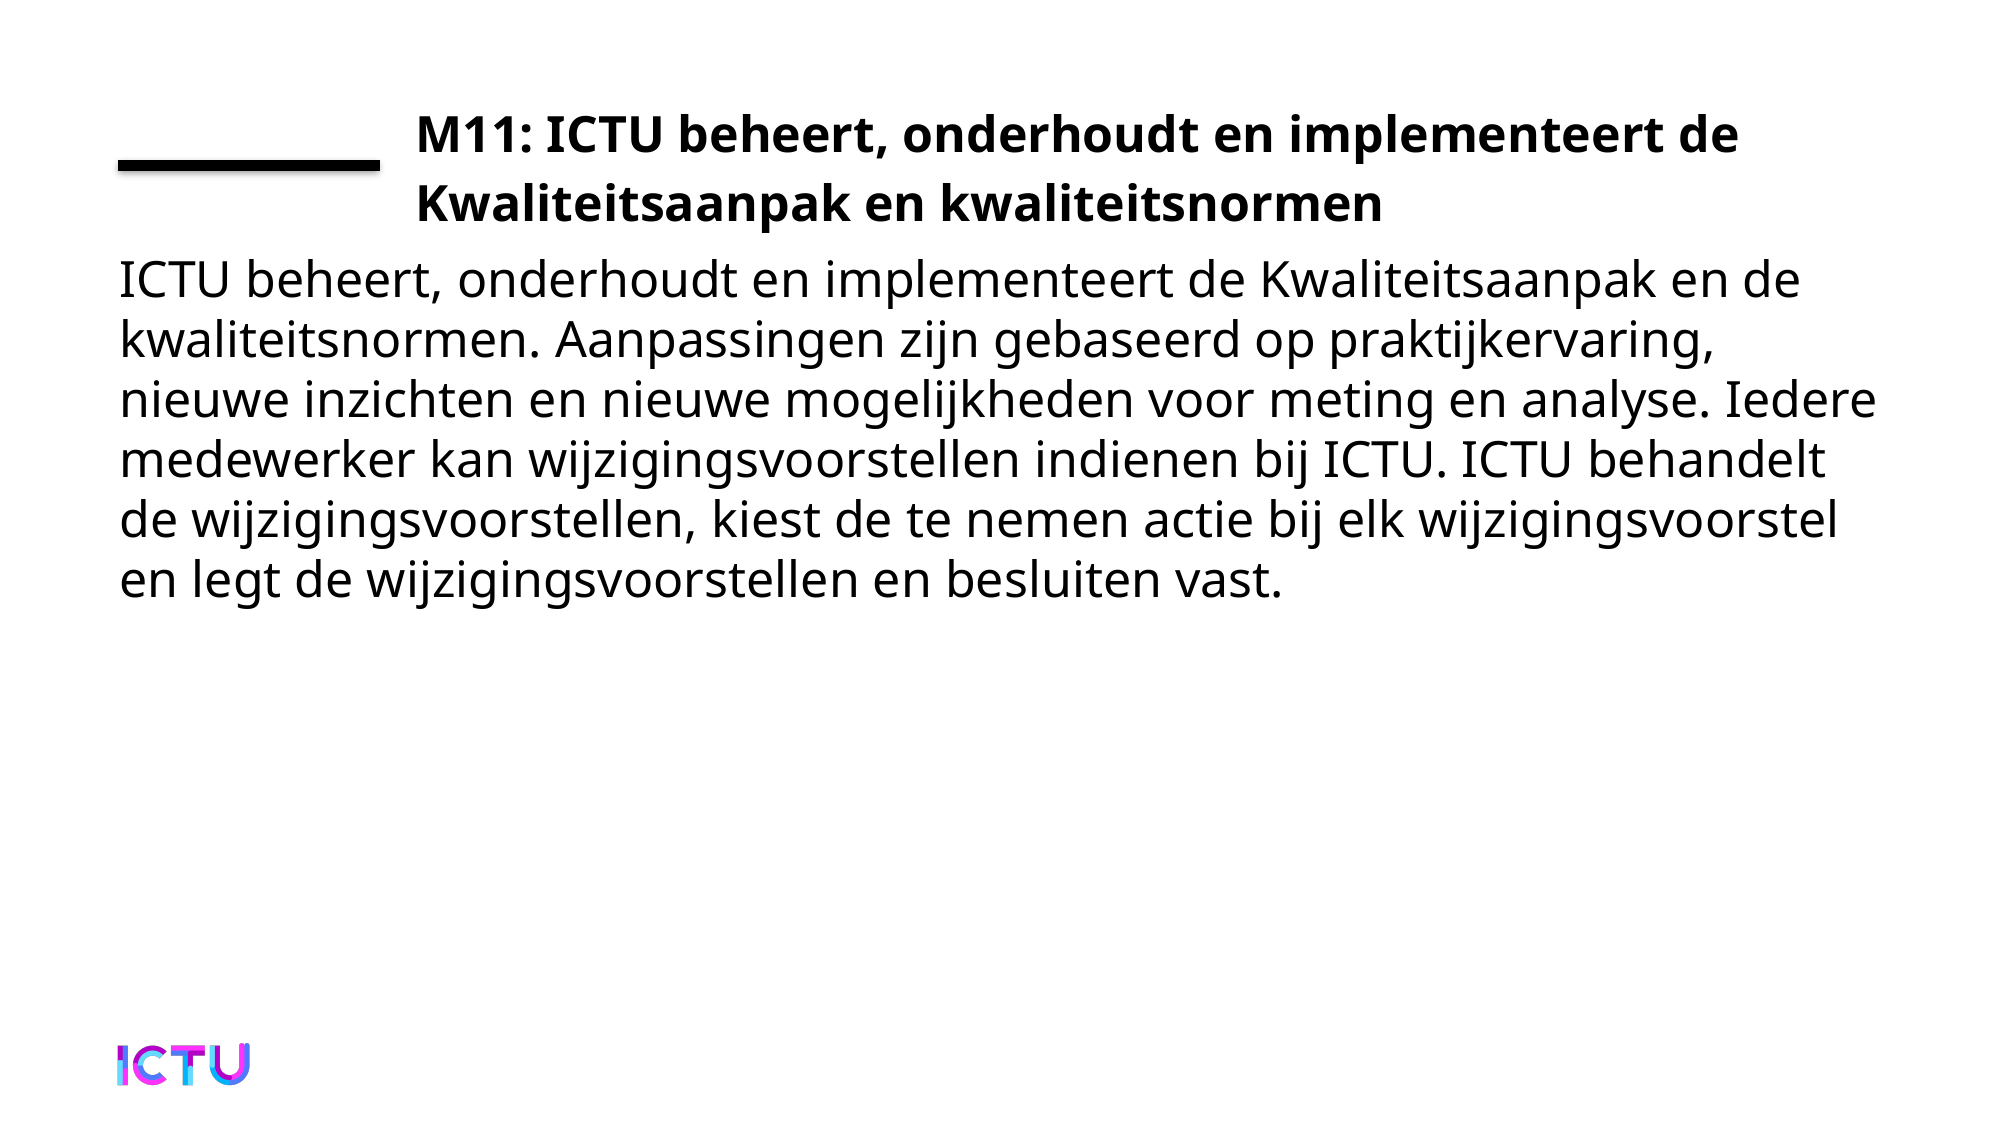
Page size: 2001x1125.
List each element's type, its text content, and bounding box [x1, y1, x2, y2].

title M11: ICTU beheert, onderhoudt en implementeert de Kwaliteitsaanpak en kwaliteitsnormen [415, 94, 1916, 212]
picture [78, 1006, 289, 1125]
text_box ICTU beheert, onderhoudt en implementeert de Kwaliteitsaanpak en de kwaliteitsnormen. Aanpassingen zijn gebaseerd op praktijkervaring, nieuwe inzichten en nieuwe mogelijkheden voor meting en analyse. Iedere medewerker kan wijzigingsvoorstellen indienen bij ICTU. ICTU behandelt de wijzigingsvoorstellen, kiest de te nemen actie bij elk wijzigingsvoorstel en legt de wijzigingsvoorstellen en besluiten vast. [104, 239, 1905, 615]
